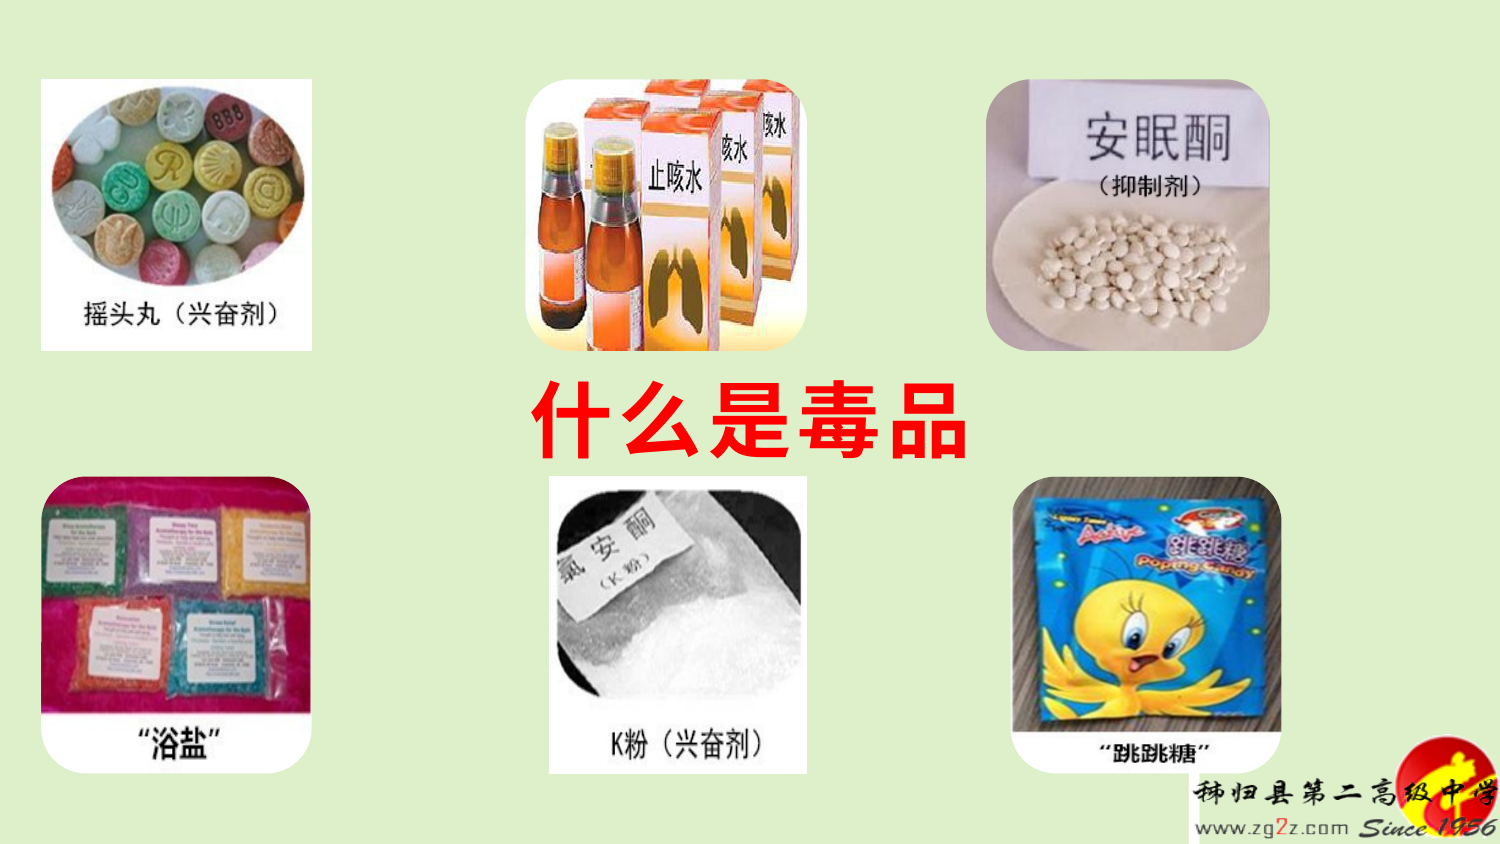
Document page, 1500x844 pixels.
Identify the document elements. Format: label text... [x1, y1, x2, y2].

picture [985, 78, 1271, 352]
picture [548, 476, 808, 774]
picture [40, 78, 313, 352]
picture [1010, 476, 1500, 844]
picture [524, 78, 808, 352]
text_box 什么是毒品 [514, 360, 986, 476]
picture [40, 476, 313, 774]
